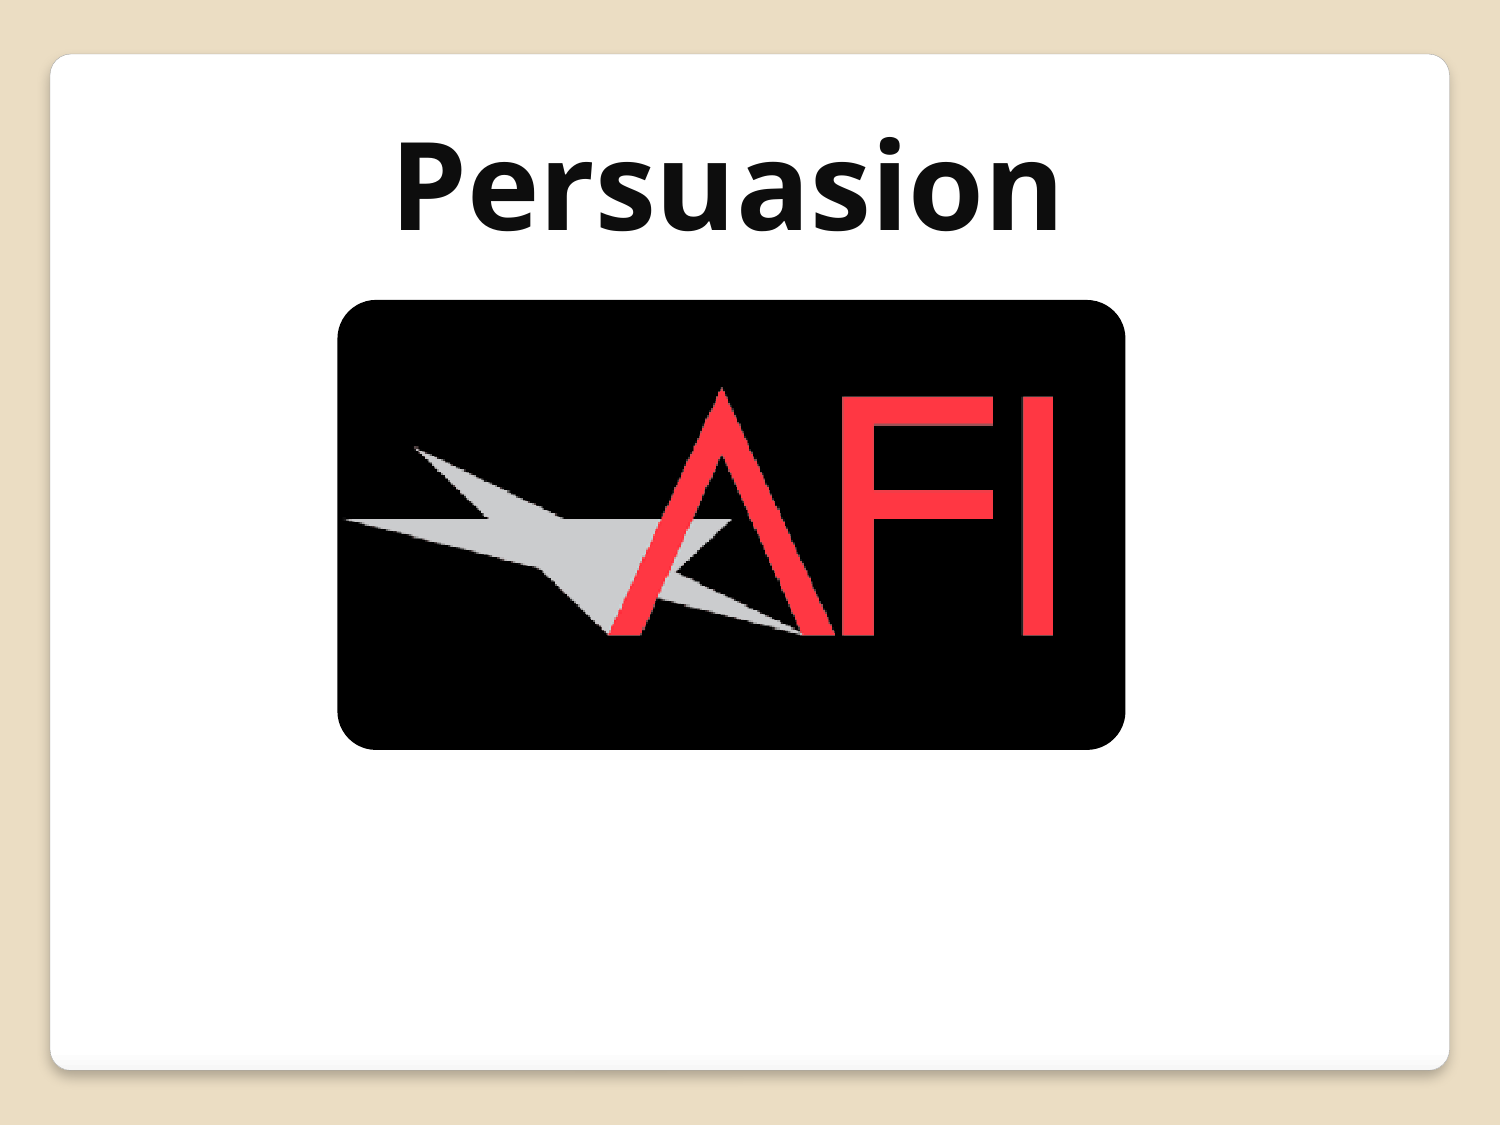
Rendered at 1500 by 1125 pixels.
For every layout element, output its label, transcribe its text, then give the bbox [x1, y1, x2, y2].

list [337, 299, 1126, 751]
title Persuasion [75, 99, 1413, 263]
